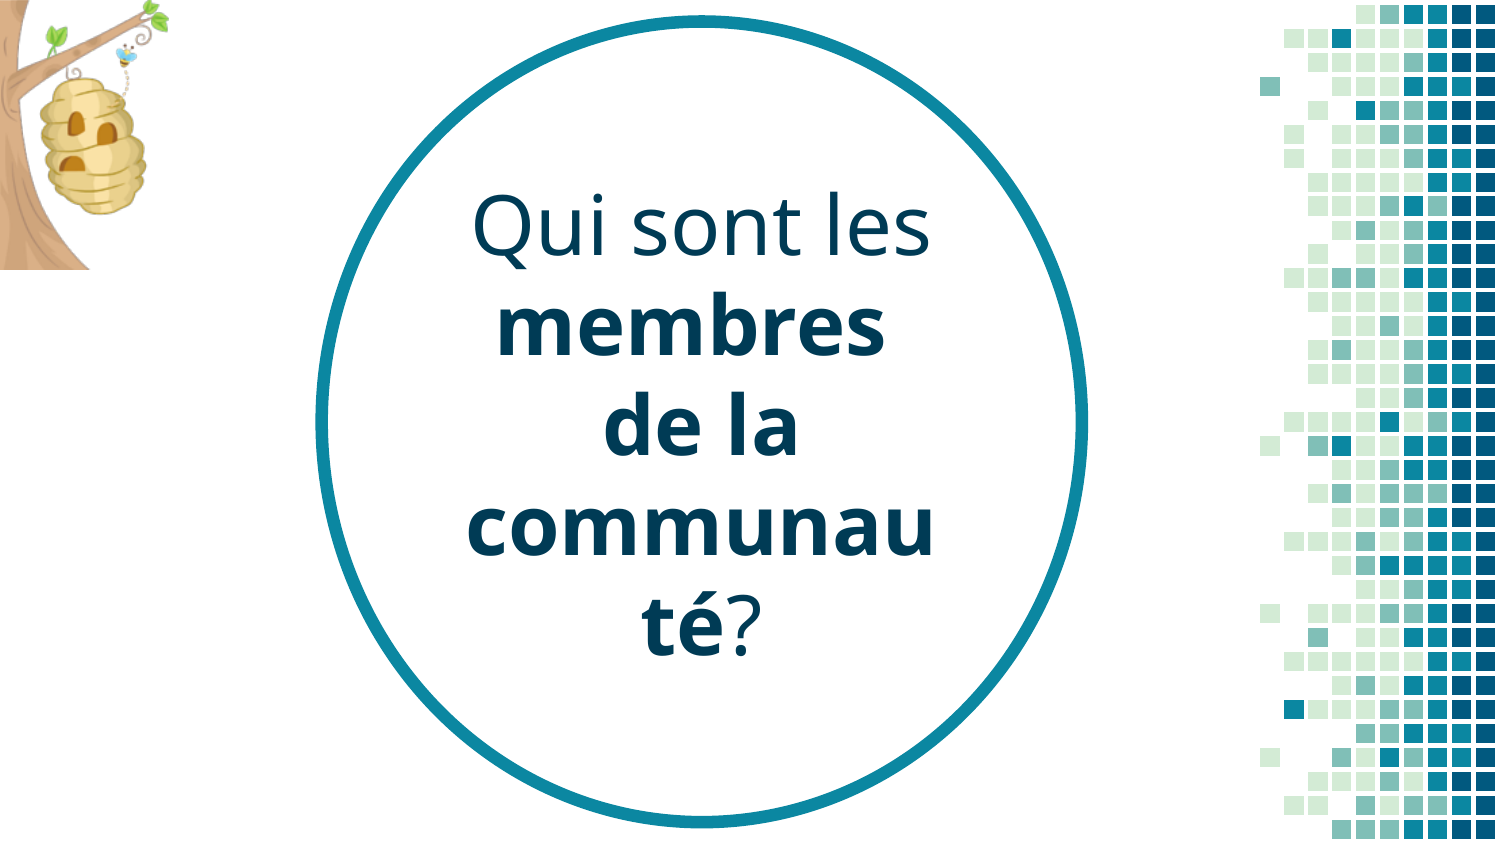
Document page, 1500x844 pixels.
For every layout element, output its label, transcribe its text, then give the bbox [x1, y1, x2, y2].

picture [0, 0, 169, 270]
text_box Qui sont les membres de la communauté? [321, 21, 1082, 823]
title Who are the Network Members? [1001, 174, 1084, 670]
